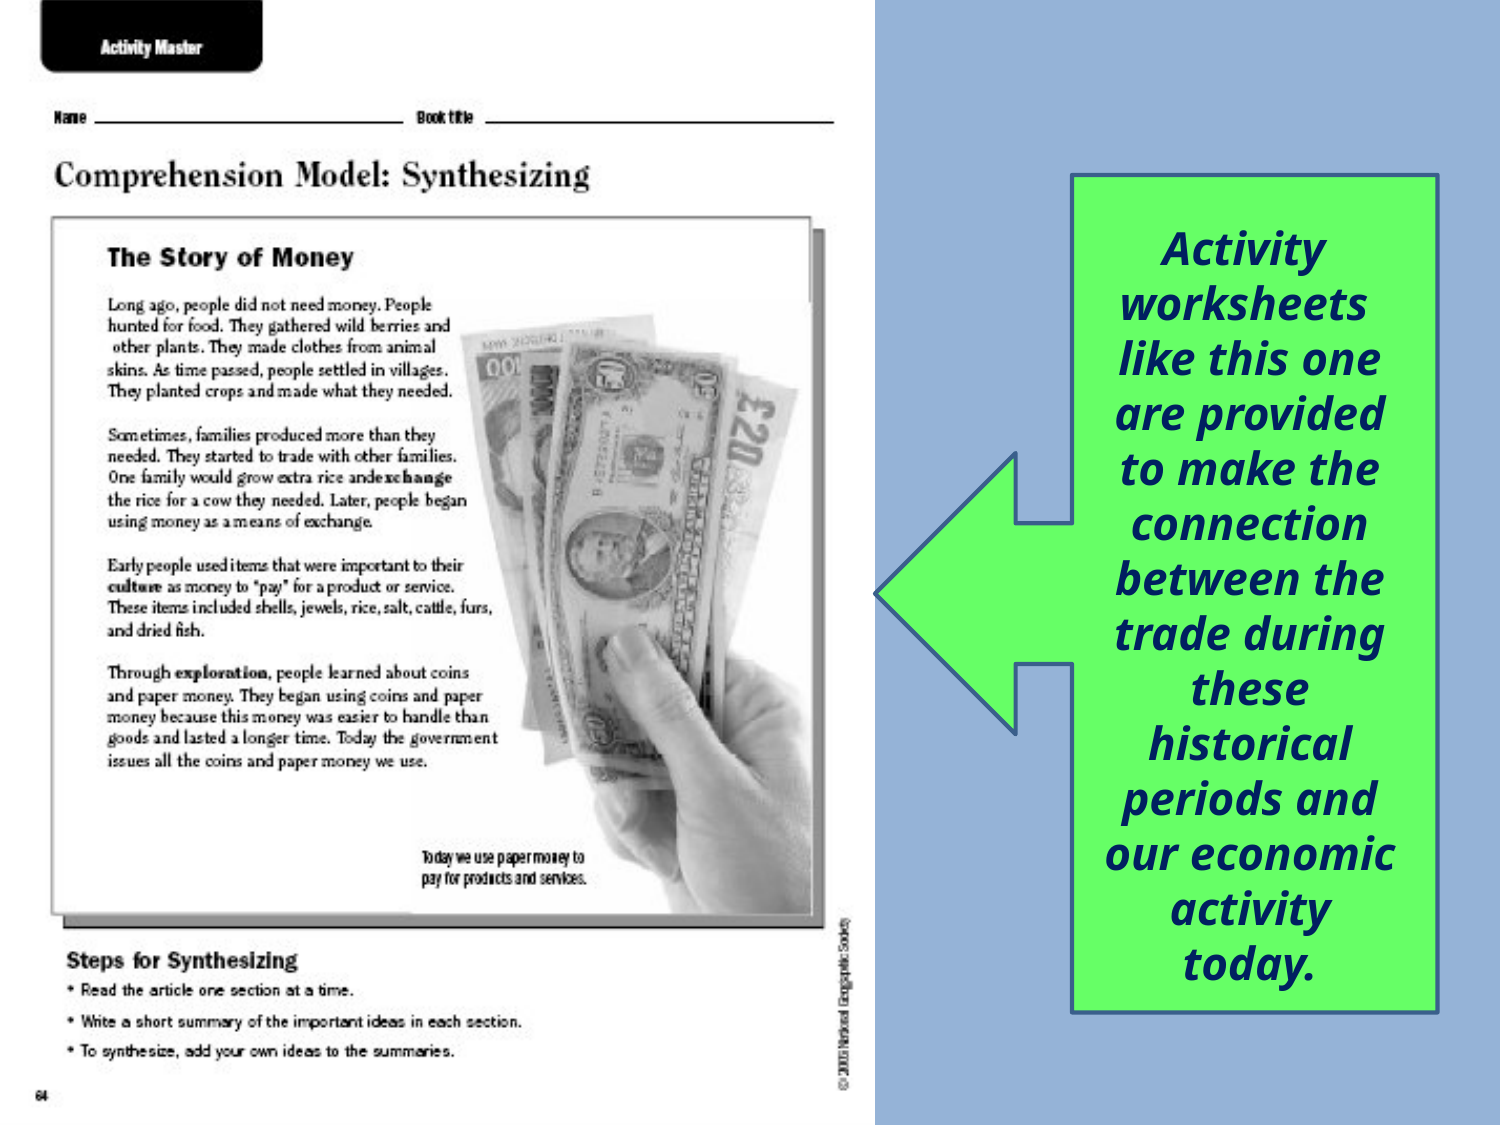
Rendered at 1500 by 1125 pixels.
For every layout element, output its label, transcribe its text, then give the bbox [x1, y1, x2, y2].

text_box [879, 172, 1440, 1015]
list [0, 0, 876, 1125]
text_box Activity worksheets like this one are provided to make the connection between the trade during these historical periods and our economic activity today. [1087, 212, 1413, 997]
